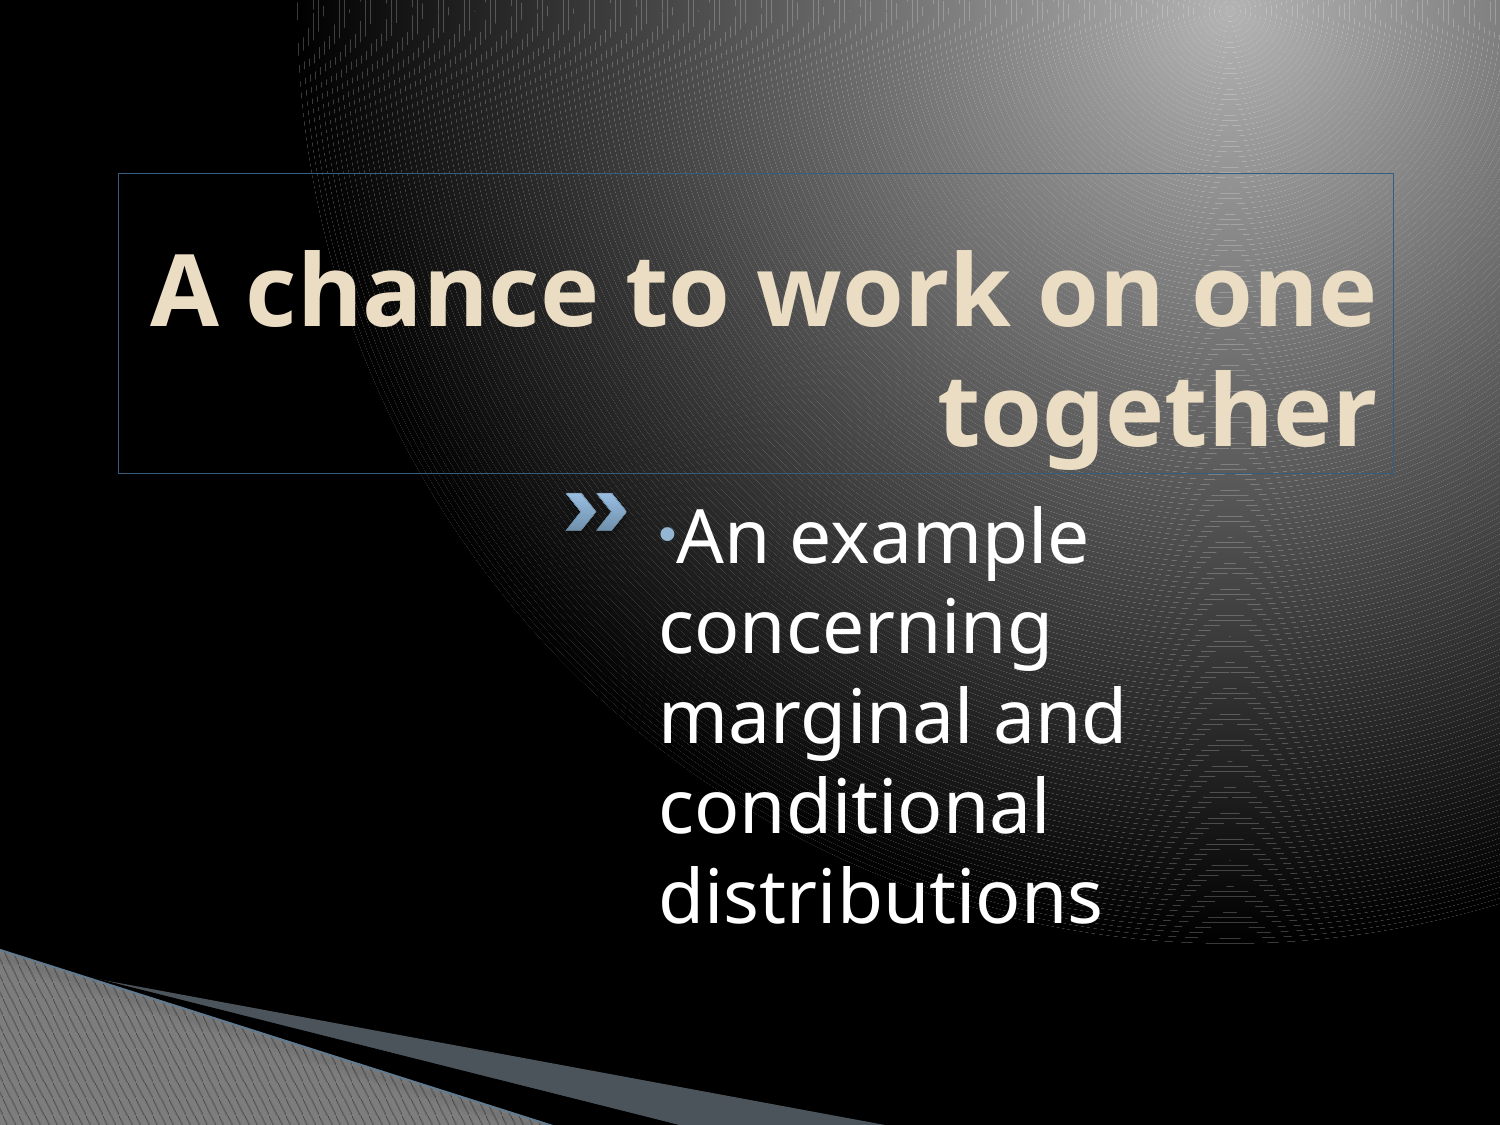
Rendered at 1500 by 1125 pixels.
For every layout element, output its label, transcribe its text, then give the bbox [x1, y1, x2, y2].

list An example concerning marginal and conditional distributions [643, 480, 1394, 720]
picture [0, 952, 543, 1125]
title A chance to work on one together [118, 173, 1394, 474]
